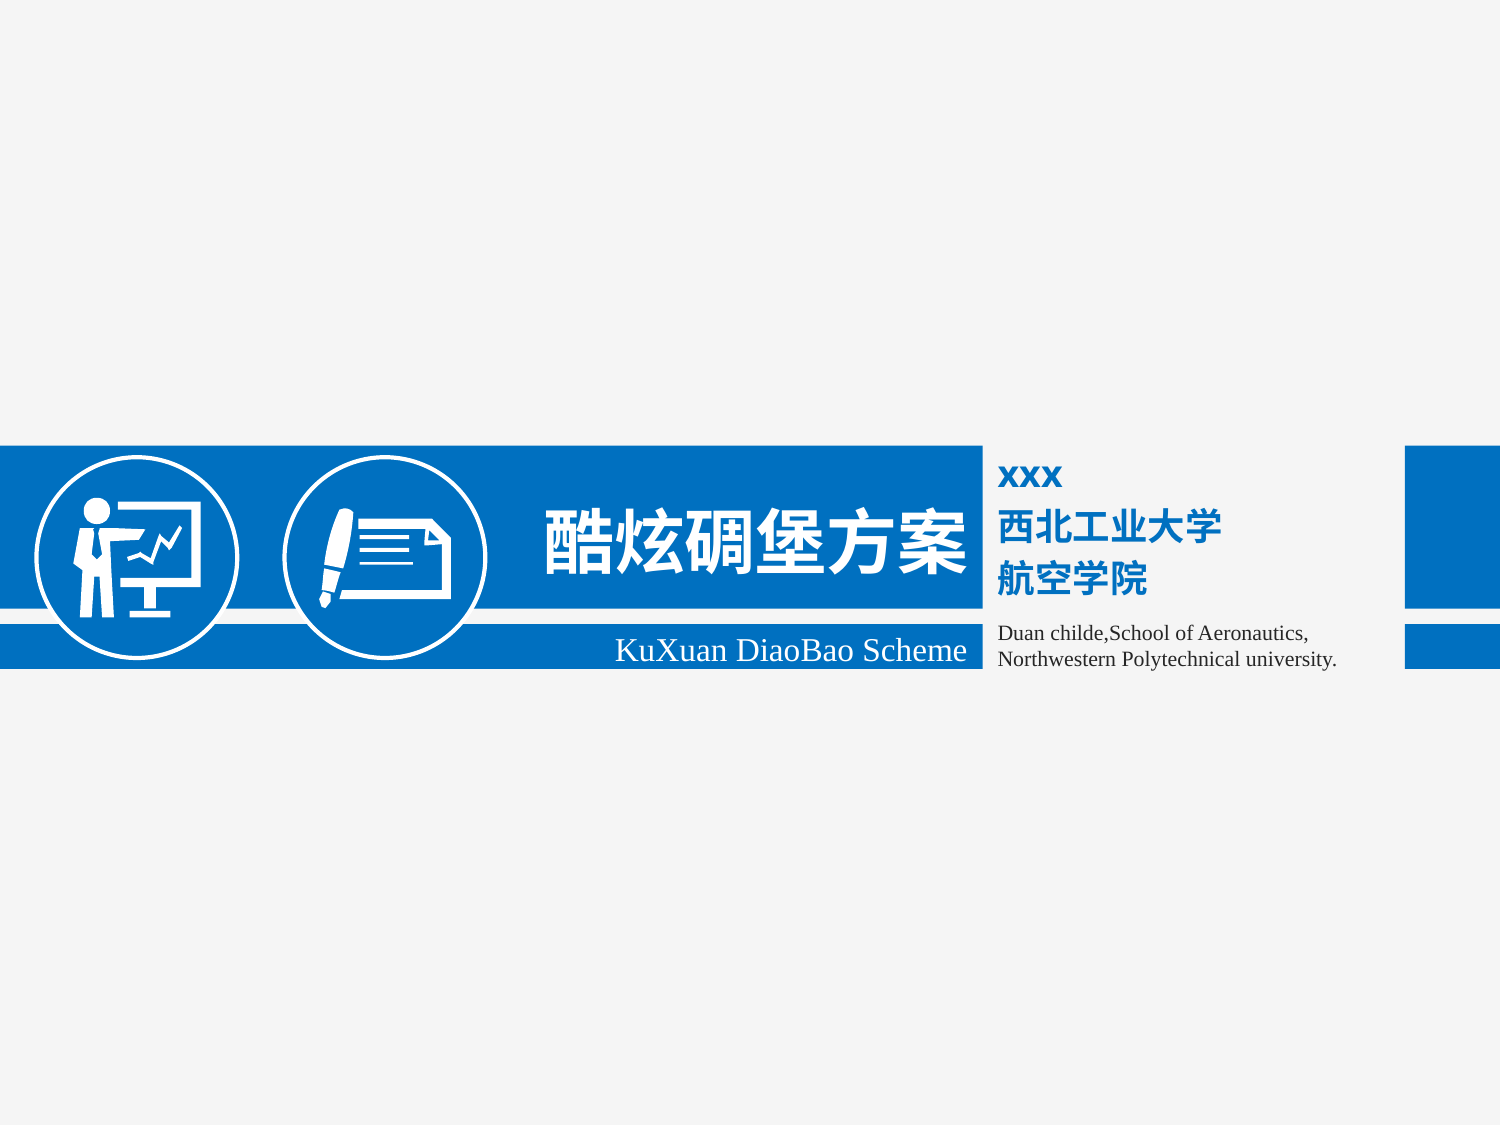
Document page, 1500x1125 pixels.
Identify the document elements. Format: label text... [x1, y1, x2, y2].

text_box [0, 445, 983, 676]
text_box Duan childe,School of Aeronautics, Northwestern Polytechnical university. [982, 611, 1405, 679]
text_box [36, 457, 238, 658]
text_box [284, 457, 486, 658]
text_box xxx [982, 442, 1405, 495]
text_box 航空学院 [983, 547, 1404, 608]
text_box 西北工业大学 [983, 495, 1404, 547]
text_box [1404, 445, 1500, 669]
